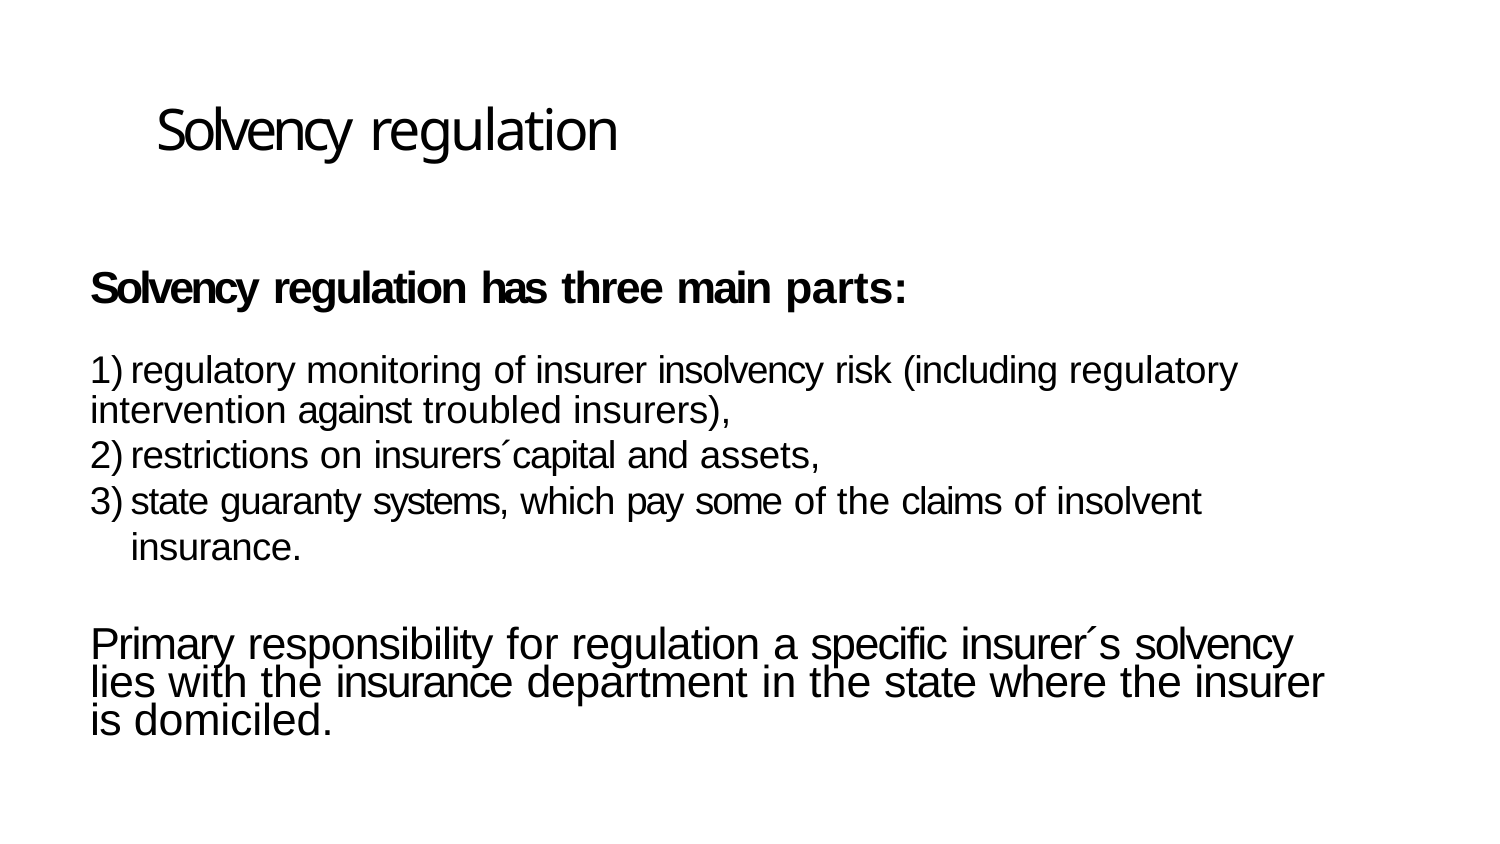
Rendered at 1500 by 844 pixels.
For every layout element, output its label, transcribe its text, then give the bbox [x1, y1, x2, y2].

text_box Solvency regulation has three main parts: regulatory monitoring of insurer insolvency risk (including regulatory intervention against troubled insurers), restrictions on insurers´capital and assets, state guaranty systems, which pay some of the claims of insolvent insurance. Primary responsibility for regulation a specific insurer´s solvency lies with the insurance department in the state where the insurer is domiciled. [87, 255, 1360, 744]
title Solvency regulation [103, 54, 1397, 199]
